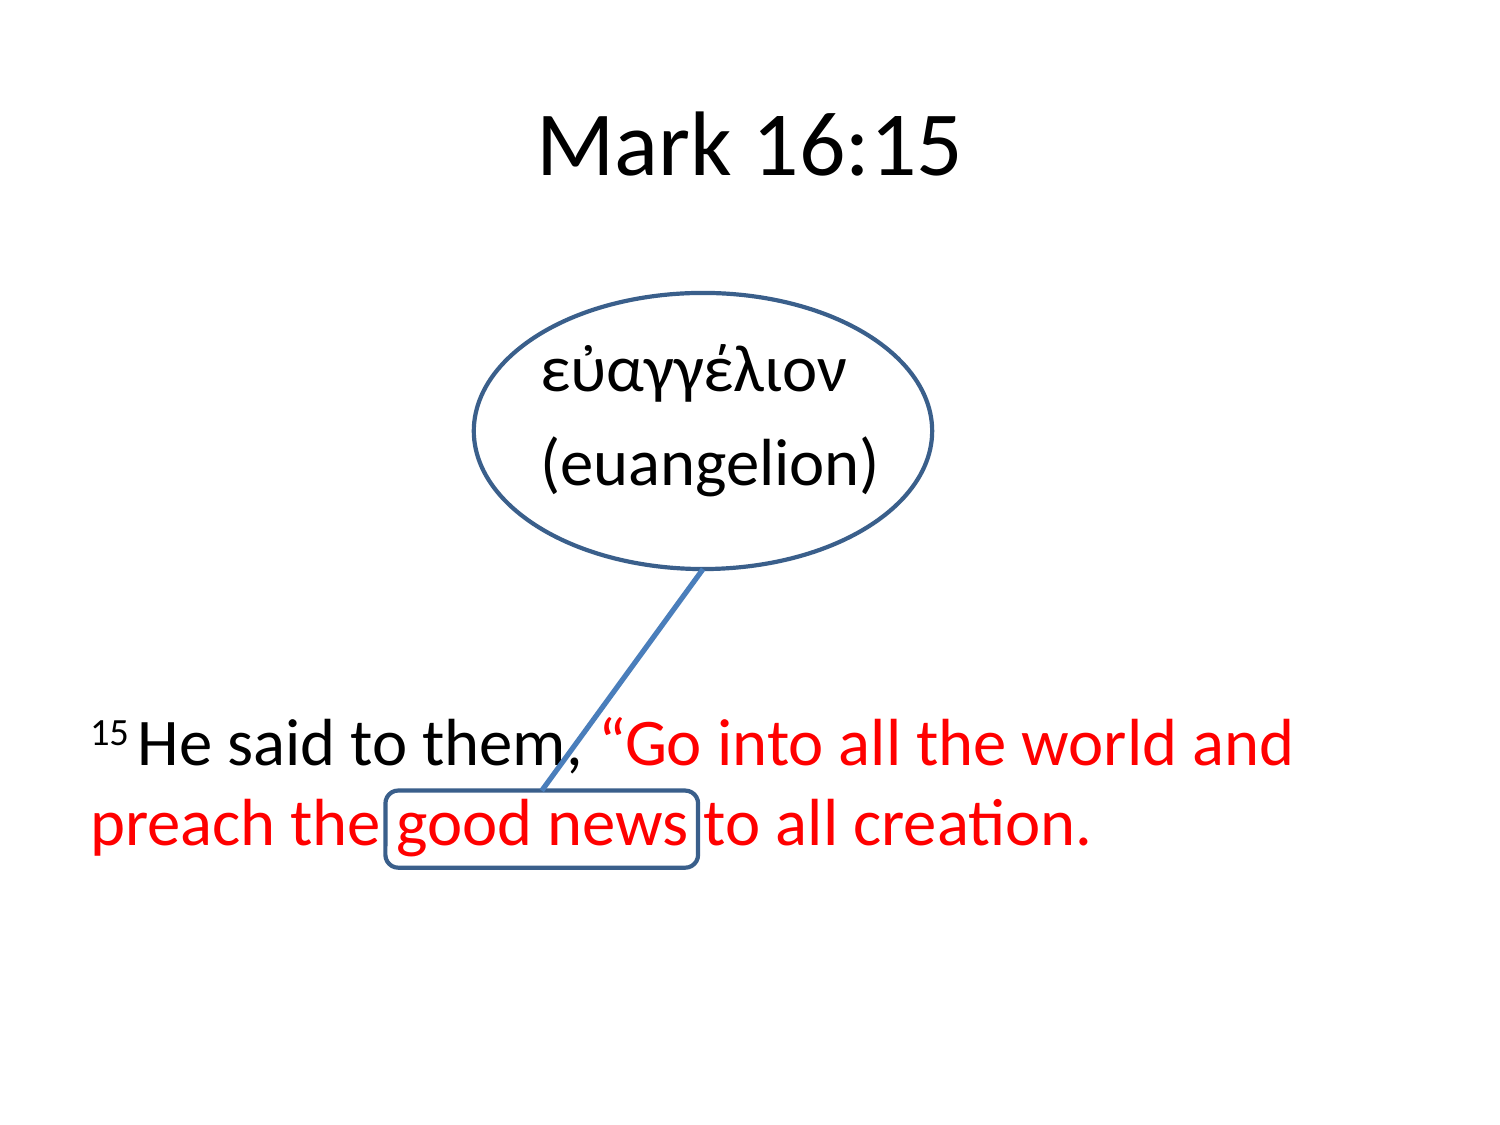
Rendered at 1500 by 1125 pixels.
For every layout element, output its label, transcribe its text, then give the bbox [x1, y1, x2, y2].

title Mark 16:15 [75, 45, 1425, 233]
text_box [471, 290, 935, 572]
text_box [541, 568, 704, 791]
text_box [383, 788, 701, 870]
list εὐαγγέλιον (euangelion) 15 He said to them, “Go into all the world and preach the good news to all creation. [75, 262, 1425, 1005]
